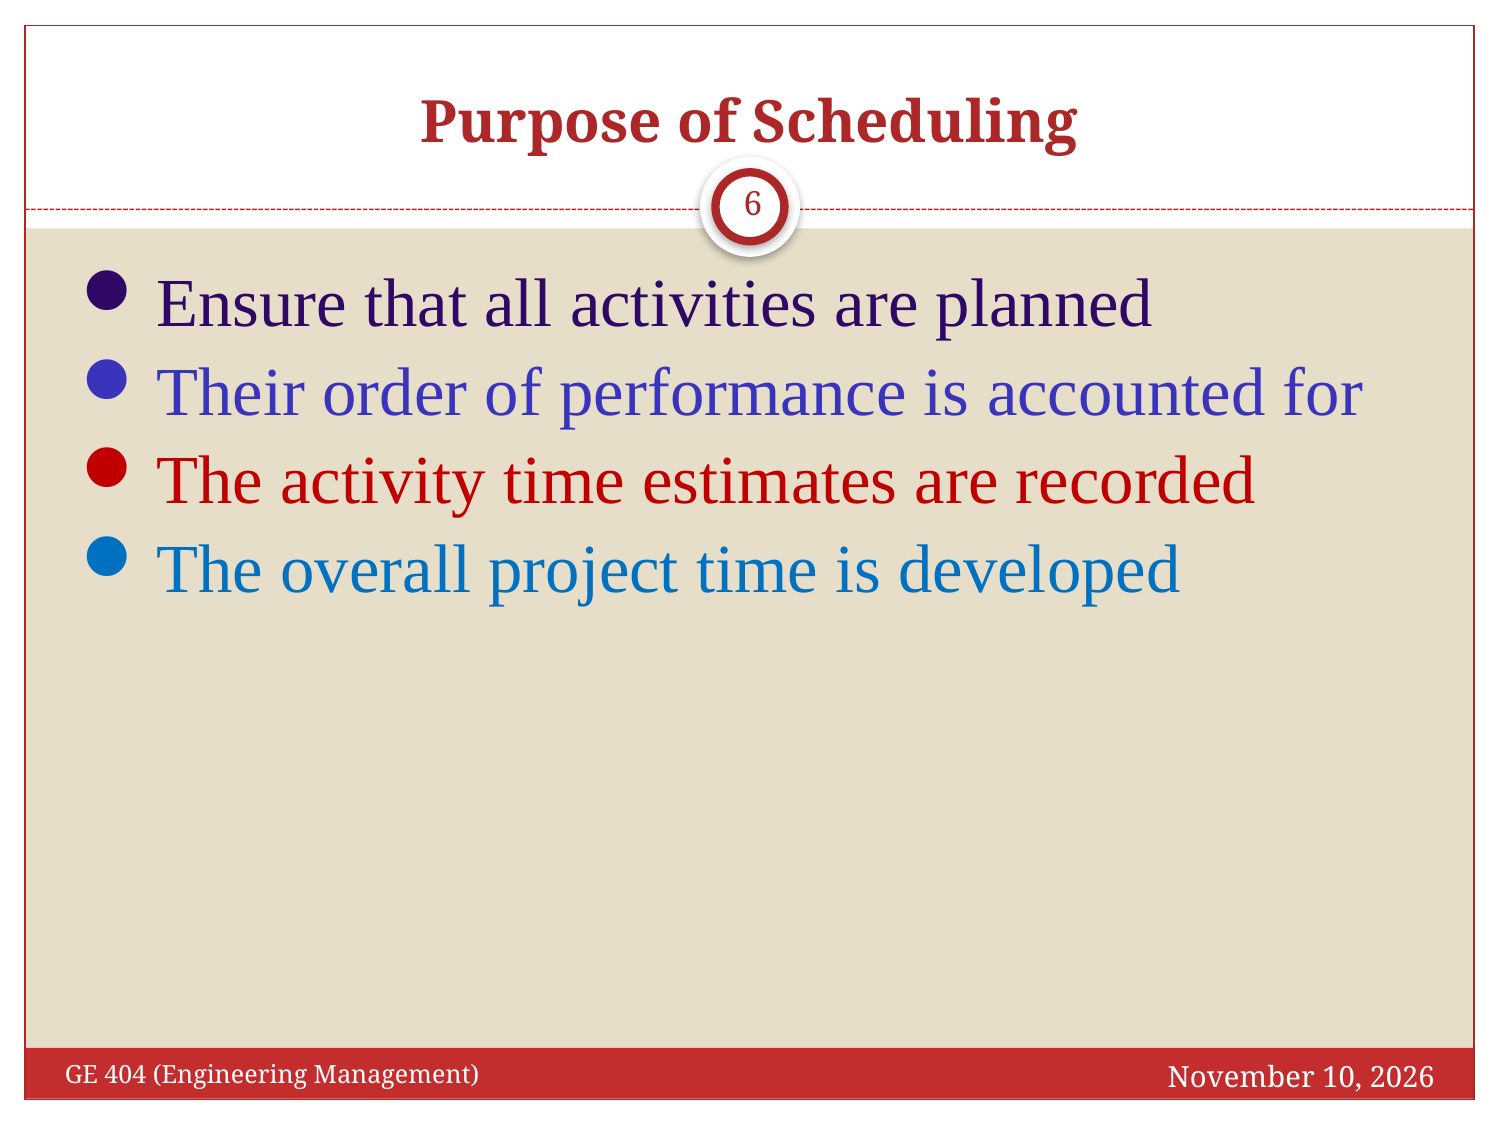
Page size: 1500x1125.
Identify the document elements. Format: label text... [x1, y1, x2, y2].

footer GE 404 (Engineering Management) [50, 1051, 638, 1112]
list Ensure that all activities are planned Their order of performance is accounted for The activity time estimates are recorded The overall project time is developed [49, 250, 1445, 1001]
title Purpose of Scheduling [49, 37, 1450, 162]
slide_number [950, 1050, 1450, 1111]
slide_number 6 [715, 168, 791, 241]
